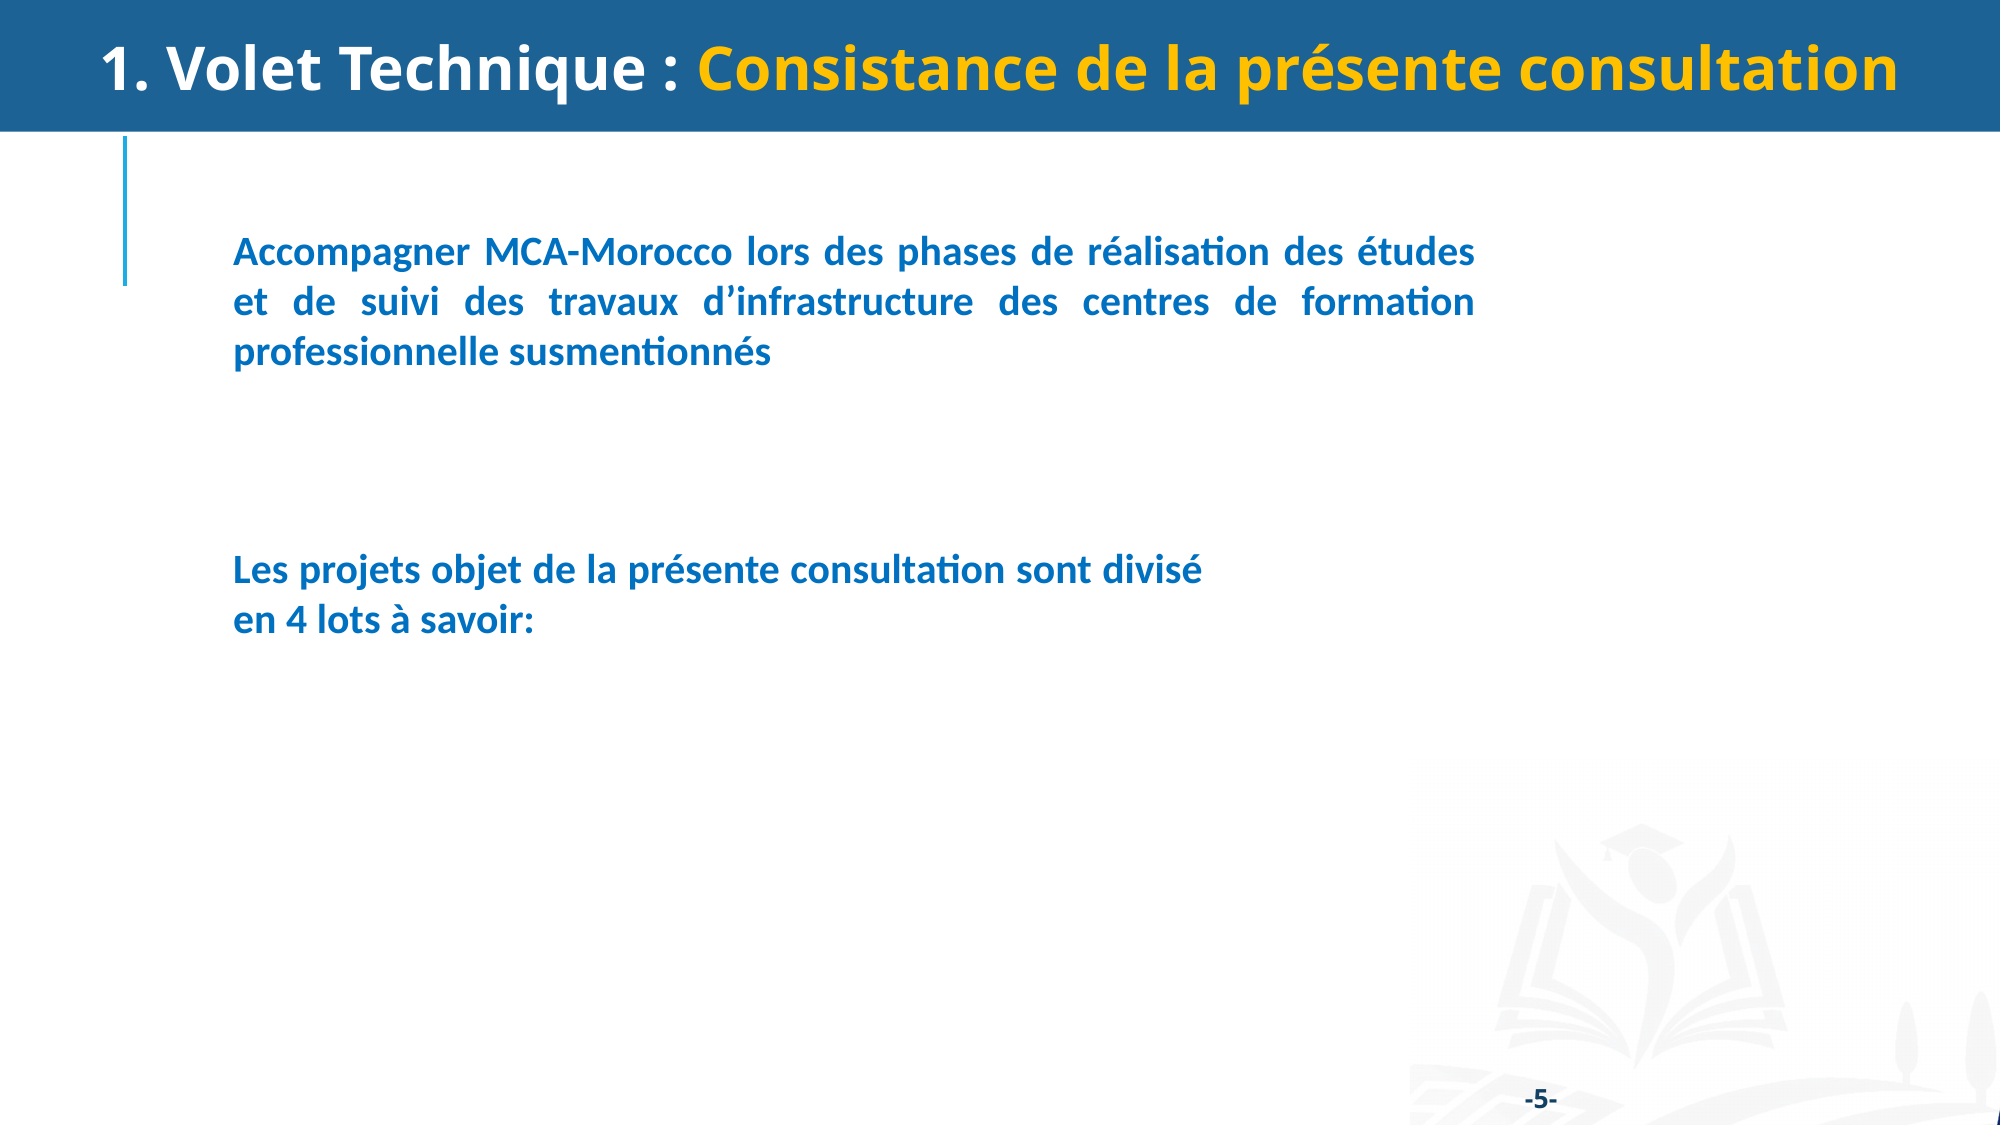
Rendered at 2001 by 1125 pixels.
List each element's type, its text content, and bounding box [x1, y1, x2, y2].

text_box Accompagner MCA-Morocco lors des phases de réalisation des études et de suivi des travaux d’infrastructure des centres de formation professionnelle susmentionnés [218, 216, 1491, 381]
text_box Les projets objet de la présente consultation sont divisé en 4 lots à savoir: [218, 534, 1219, 649]
picture [1409, 759, 2000, 1125]
text_box [572, 512, 1444, 673]
text_box 1. Volet Technique : Consistance de la présente consultation [0, 0, 2000, 133]
